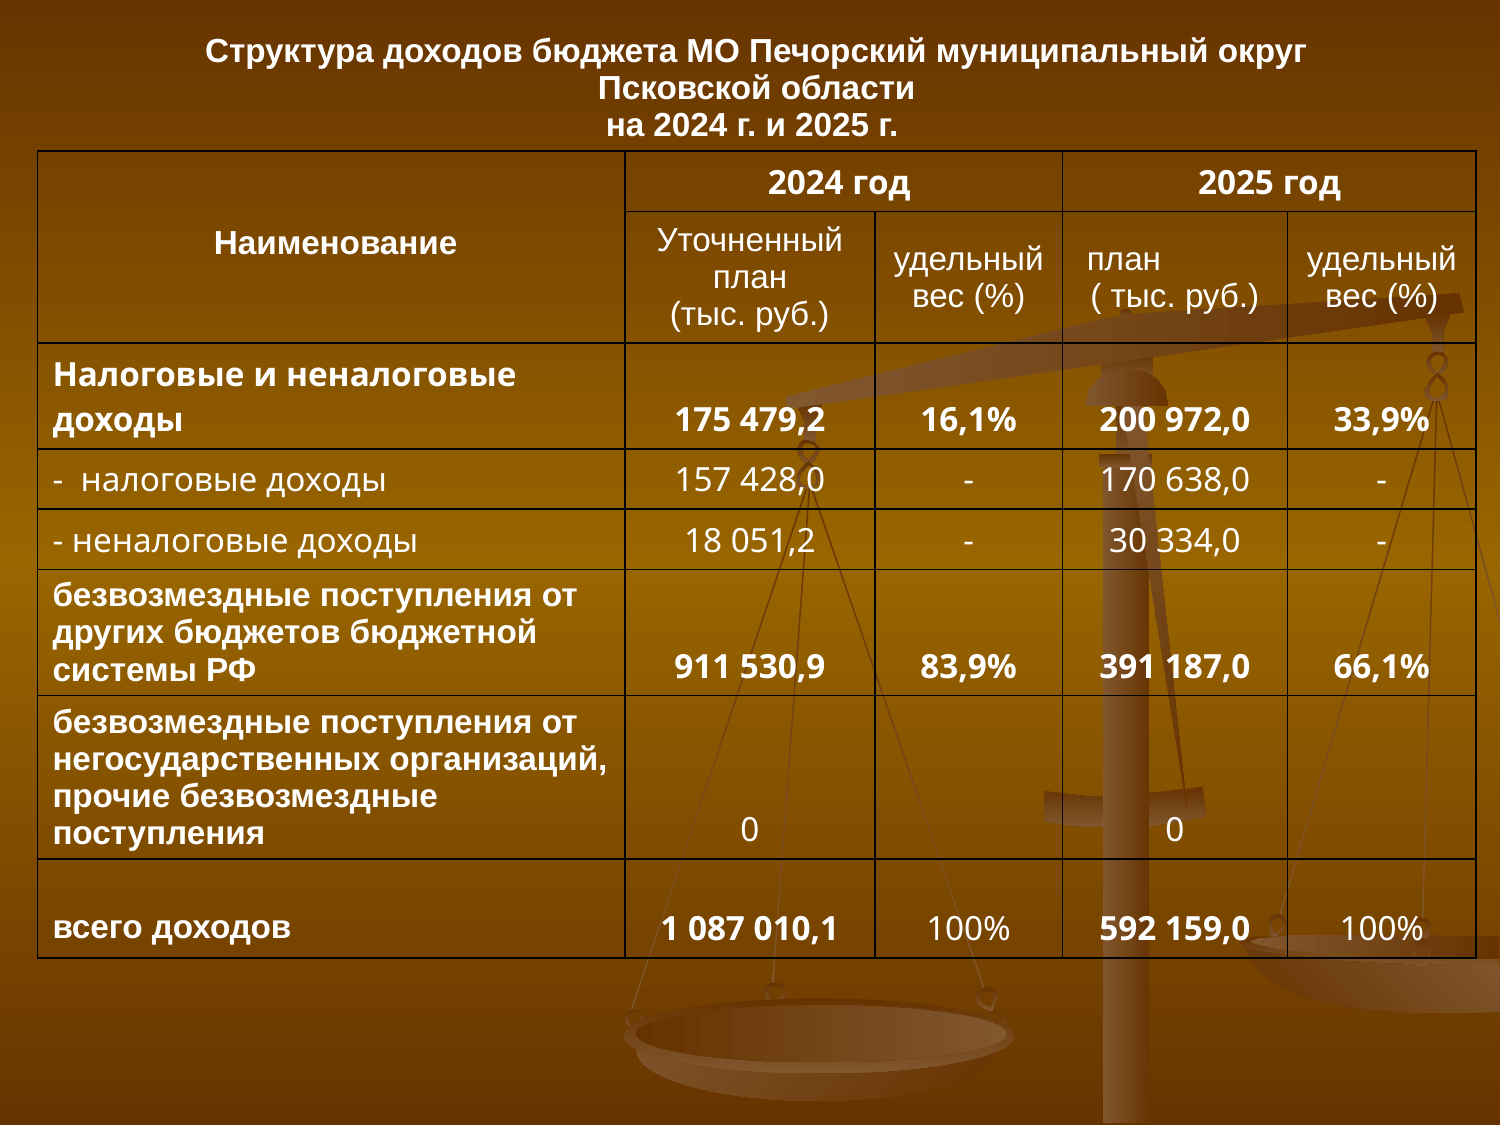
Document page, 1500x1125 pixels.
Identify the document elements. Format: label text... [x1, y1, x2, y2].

table_cell 100% [1288, 860, 1475, 957]
table_cell [876, 696, 1062, 858]
table_cell 16,1% [876, 344, 1062, 448]
table_cell - неналоговые доходы [38, 510, 624, 569]
table_cell 1 087 010,1 [626, 860, 874, 957]
table_cell 100% [876, 860, 1062, 957]
table_cell - [1288, 450, 1475, 508]
table_cell - [876, 450, 1062, 508]
table_cell безвозмездные поступления от негосударственных организаций, прочие безвозмездные поступления [38, 696, 624, 858]
table_cell безвозмездные поступления от других бюджетов бюджетной системы РФ [38, 570, 624, 695]
table_cell 0 [1063, 696, 1287, 858]
table_cell 592 159,0 [1063, 860, 1287, 957]
table_cell удельный вес (%) [1288, 212, 1475, 342]
table_cell Наименование [38, 152, 624, 342]
table_cell план ( тыс. руб.) [1063, 212, 1287, 342]
table_cell всего доходов [38, 860, 624, 957]
table_cell 0 [626, 696, 874, 858]
table_cell - налоговые доходы [38, 450, 624, 508]
table_cell 157 428,0 [626, 450, 874, 508]
table_cell - [876, 510, 1062, 569]
table_cell 30 334,0 [1063, 510, 1287, 569]
table_cell 170 638,0 [1063, 450, 1287, 508]
table_cell 2025 год [1063, 152, 1475, 211]
table_cell Уточненный план (тыс. руб.) [626, 212, 874, 342]
table_cell 33,9% [1288, 344, 1475, 448]
table_cell 83,9% [876, 570, 1062, 695]
table_cell 2024 год [626, 152, 1062, 211]
table_cell 391 187,0 [1063, 570, 1287, 695]
table_cell 200 972,0 [1063, 344, 1287, 448]
table_cell 911 530,9 [626, 570, 874, 695]
table_cell 175 479,2 [626, 344, 874, 448]
table_cell [1288, 696, 1475, 858]
table_cell - [1288, 510, 1475, 569]
table_cell Налоговые и неналоговые доходы [38, 344, 624, 448]
table_cell удельный вес (%) [876, 212, 1062, 342]
table_cell 18 051,2 [626, 510, 874, 569]
table_cell 66,1% [1288, 570, 1475, 695]
table_header Структура доходов бюджета МО Печорский муниципальный округ Псковской области на 2024 г. и 2025 г. [38, 25, 1476, 150]
